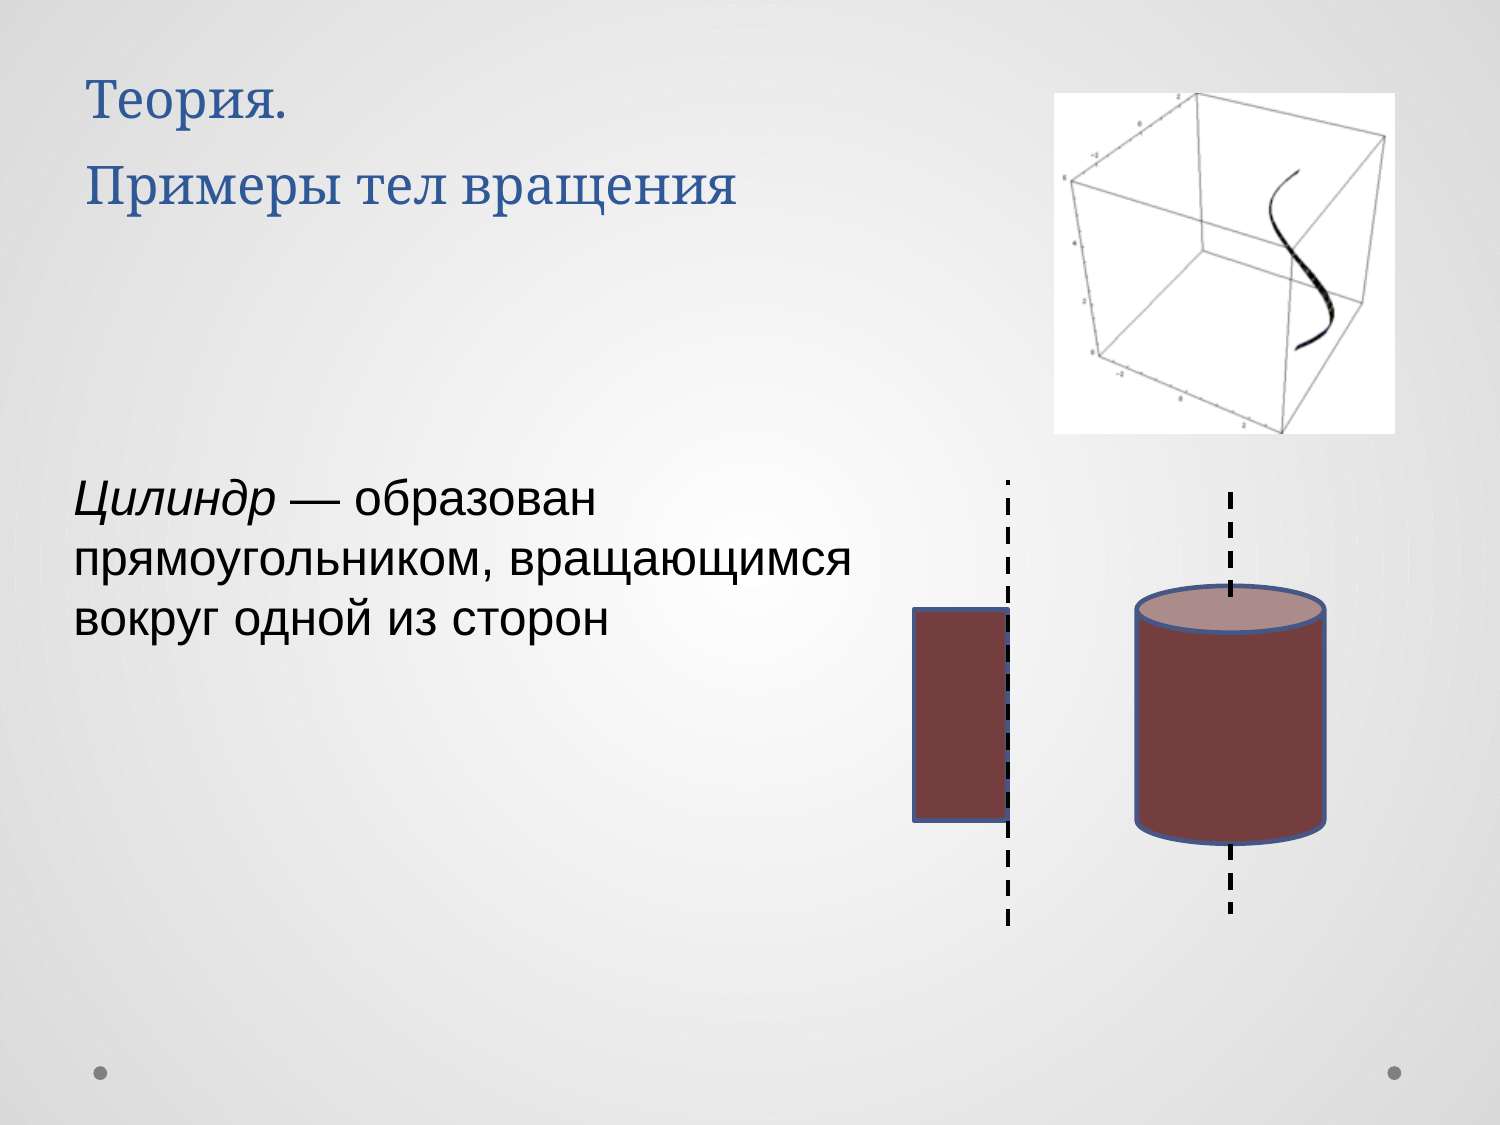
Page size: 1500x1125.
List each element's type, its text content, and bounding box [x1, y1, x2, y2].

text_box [1136, 491, 1325, 915]
picture [1054, 93, 1395, 434]
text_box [913, 480, 1008, 927]
title Теория. Примеры тел вращения [70, 35, 1421, 223]
text_box Цилиндр — образован прямоугольником, вращающимся вокруг одной из сторон [58, 398, 997, 774]
